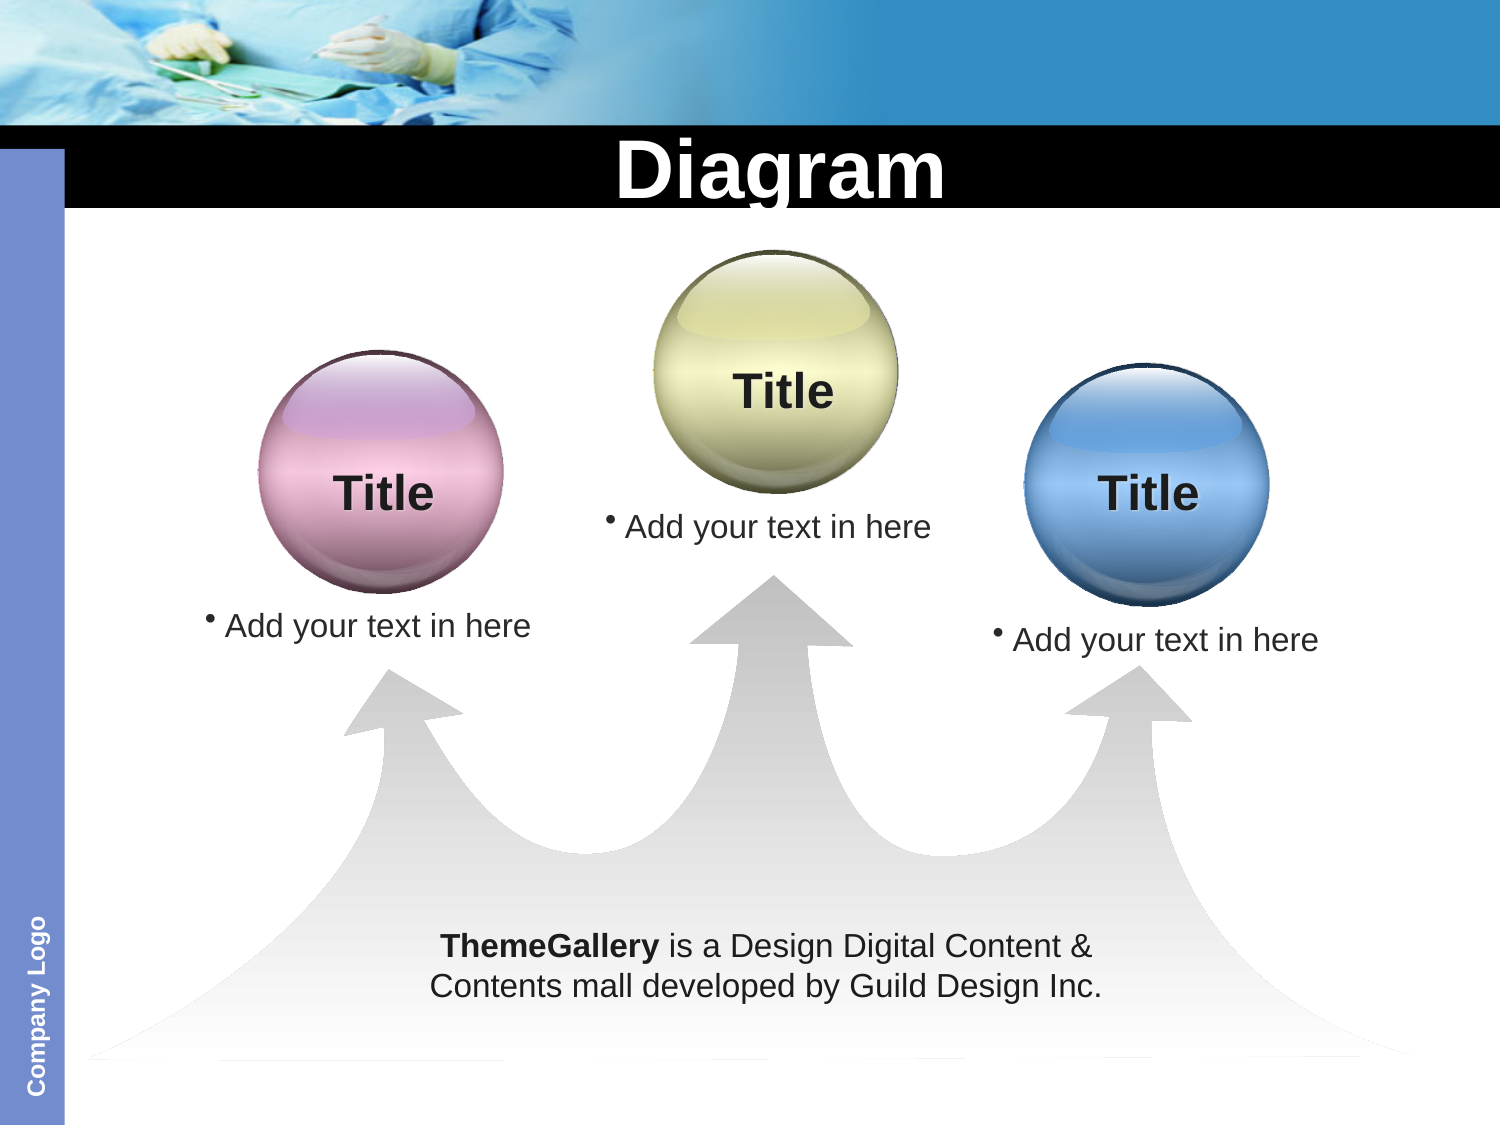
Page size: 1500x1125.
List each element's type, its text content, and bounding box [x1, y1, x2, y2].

picture [257, 349, 504, 594]
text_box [1040, 557, 1257, 600]
text_box [87, 575, 1413, 1061]
title Diagram [62, 124, 1500, 206]
text_box Add your text in here [187, 610, 550, 650]
text_box ThemeGallery is a Design Digital Content & Contents mall developed by Guild Design Inc. [374, 917, 1159, 1012]
picture [1023, 362, 1271, 607]
picture [0, 0, 1500, 125]
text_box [669, 445, 886, 487]
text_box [274, 545, 491, 587]
text_box Add your text in here [549, 512, 988, 552]
picture [652, 249, 899, 494]
text_box Add your text in here [950, 624, 1363, 664]
